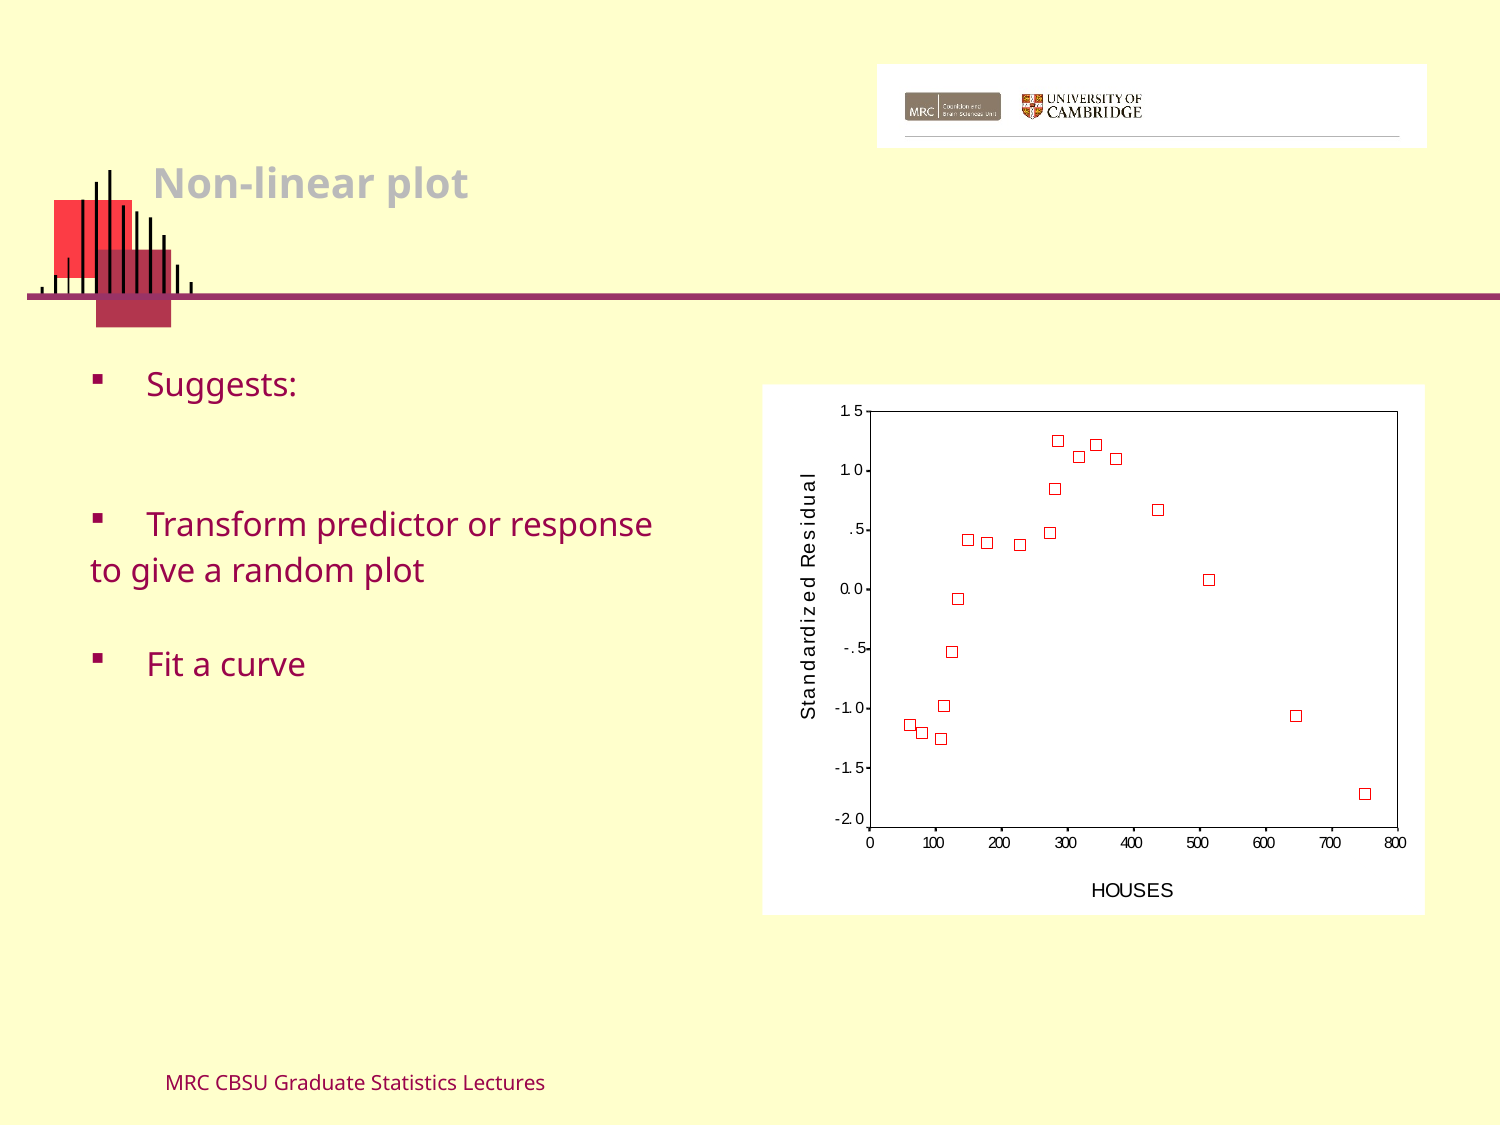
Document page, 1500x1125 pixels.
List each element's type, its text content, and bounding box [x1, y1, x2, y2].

footer MRC CBSU Graduate Statistics Lectures [149, 1062, 988, 1101]
title Non-linear plot [137, 137, 988, 233]
list Suggests: Transform predictor or response to give a random plot Fit a curve [75, 262, 738, 1038]
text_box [762, 384, 1426, 916]
picture [877, 64, 1427, 148]
